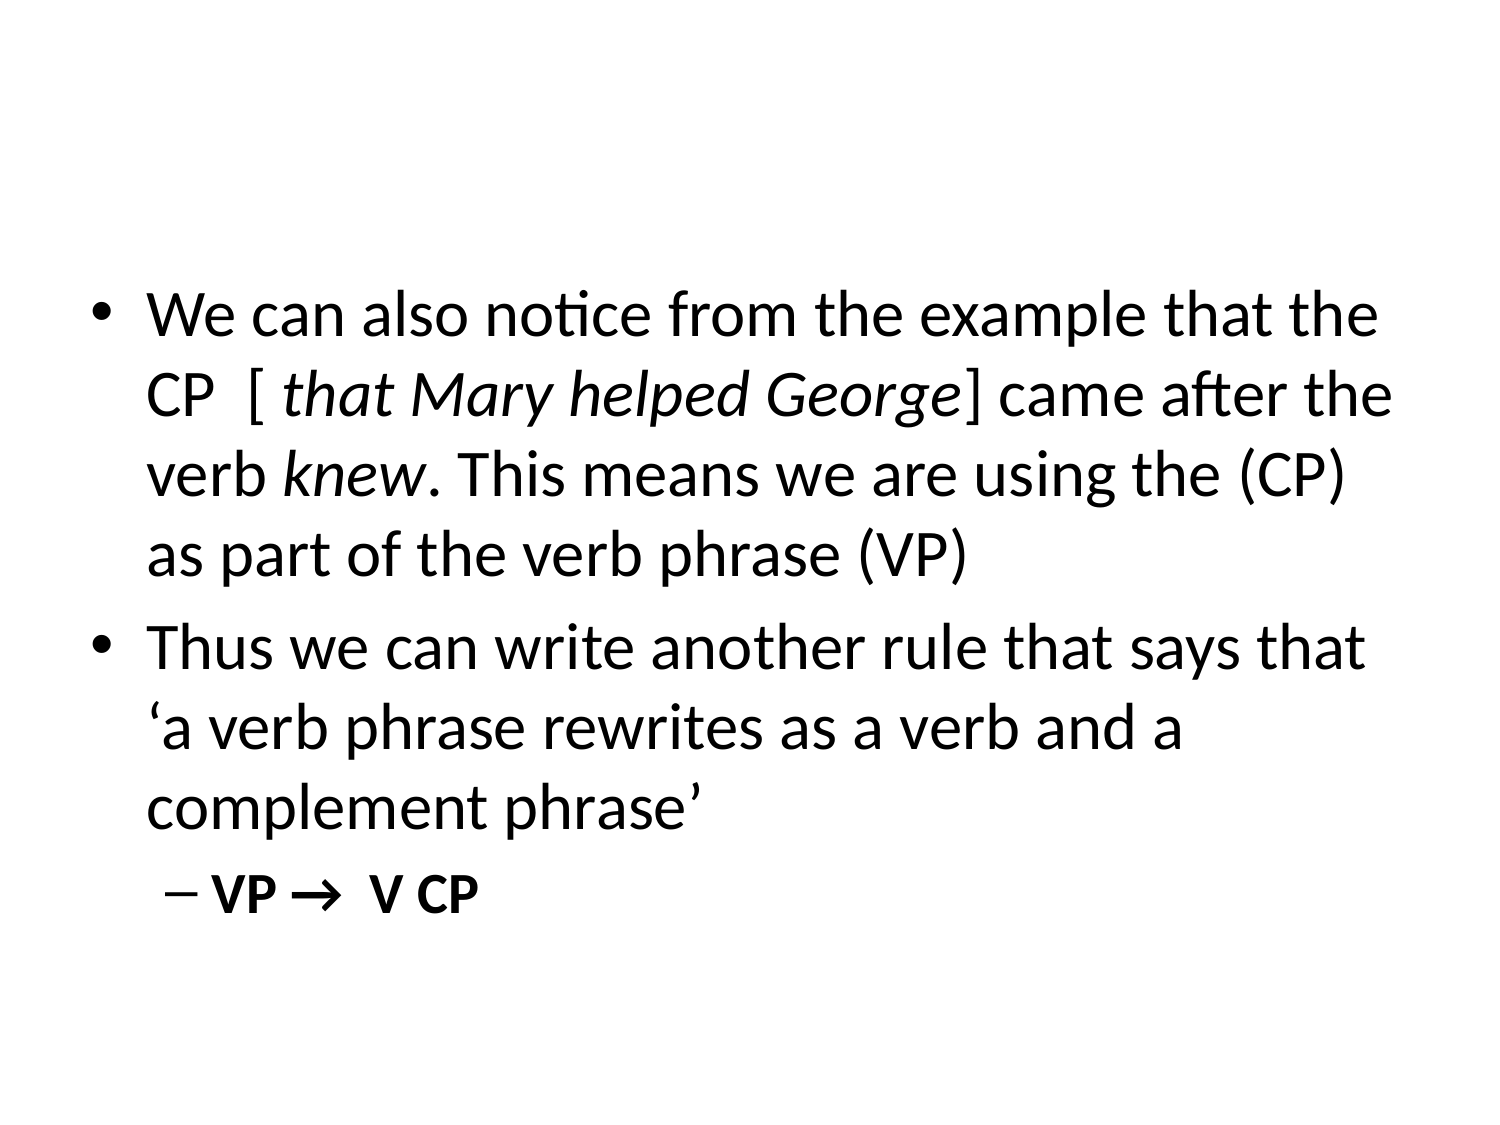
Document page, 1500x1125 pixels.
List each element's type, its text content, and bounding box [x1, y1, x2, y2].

list We can also notice from the example that the CP [ that Mary helped George] came after the verb knew. This means we are using the (CP) as part of the verb phrase (VP) Thus we can write another rule that says that ‘a verb phrase rewrites as a verb and a complement phrase’ VP → V CP [75, 262, 1425, 1005]
